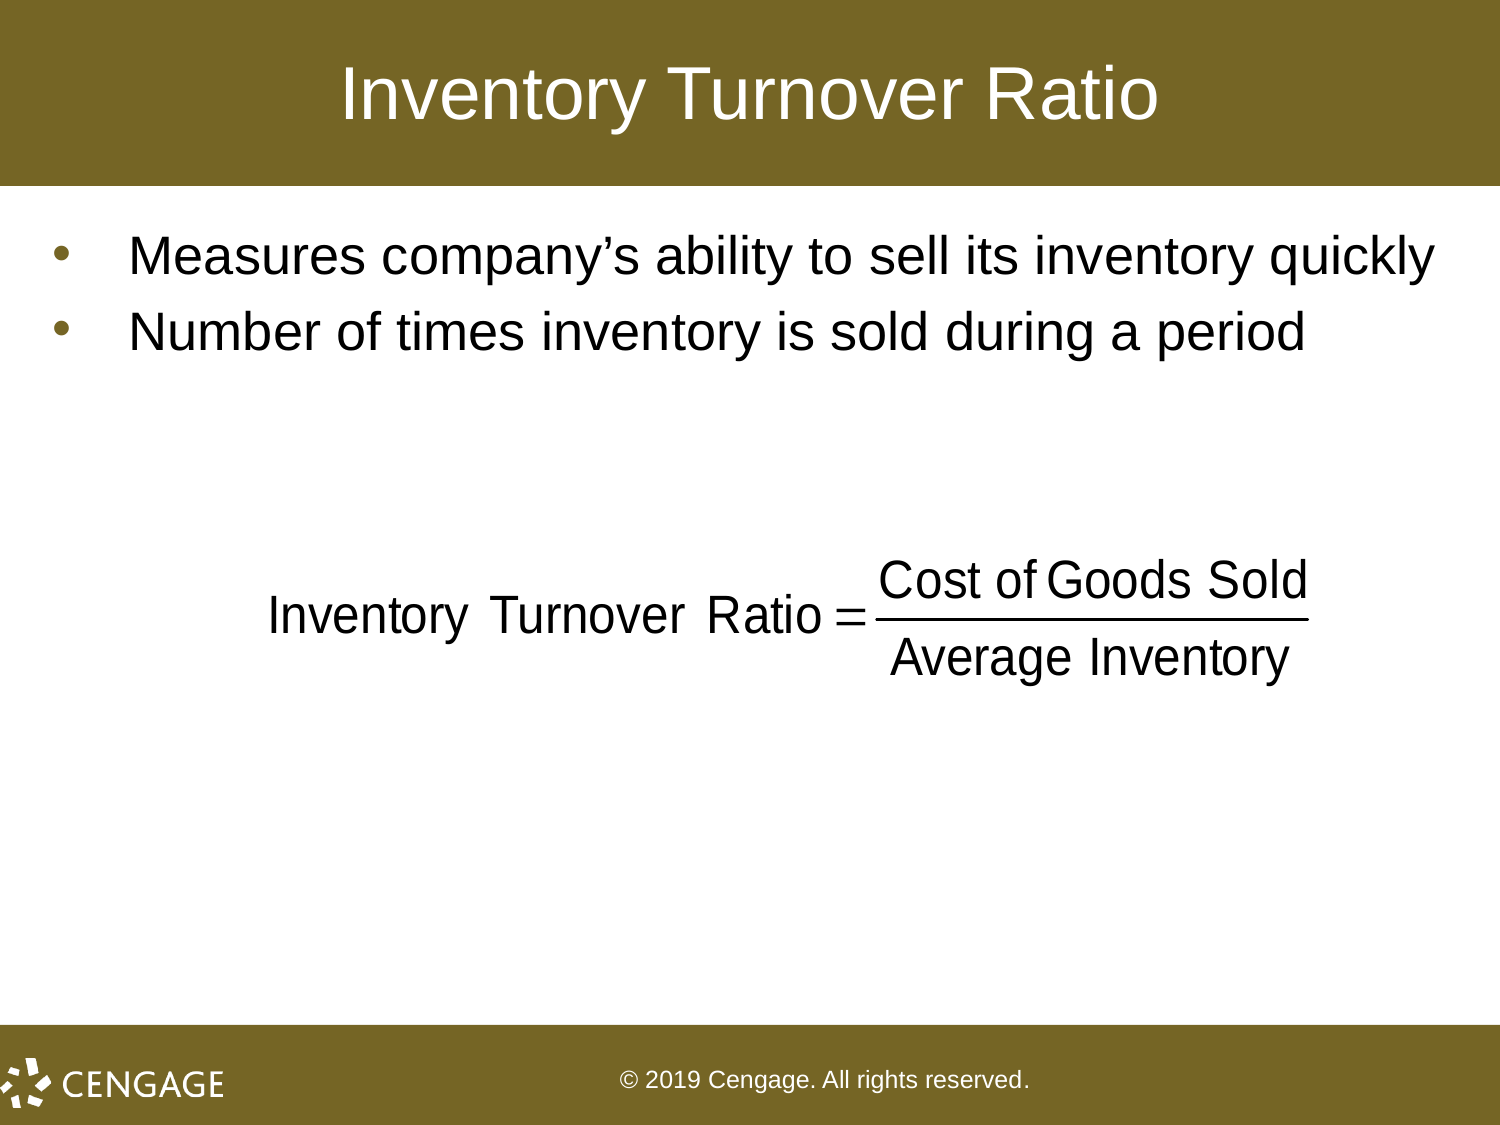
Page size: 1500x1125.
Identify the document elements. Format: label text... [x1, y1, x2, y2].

list Measures company’s ability to sell its inventory quickly Number of times inventory is sold during a period [37, 212, 1475, 390]
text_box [264, 548, 1318, 697]
title Inventory Turnover Ratio [7, 4, 1493, 175]
picture [0, 1058, 223, 1108]
